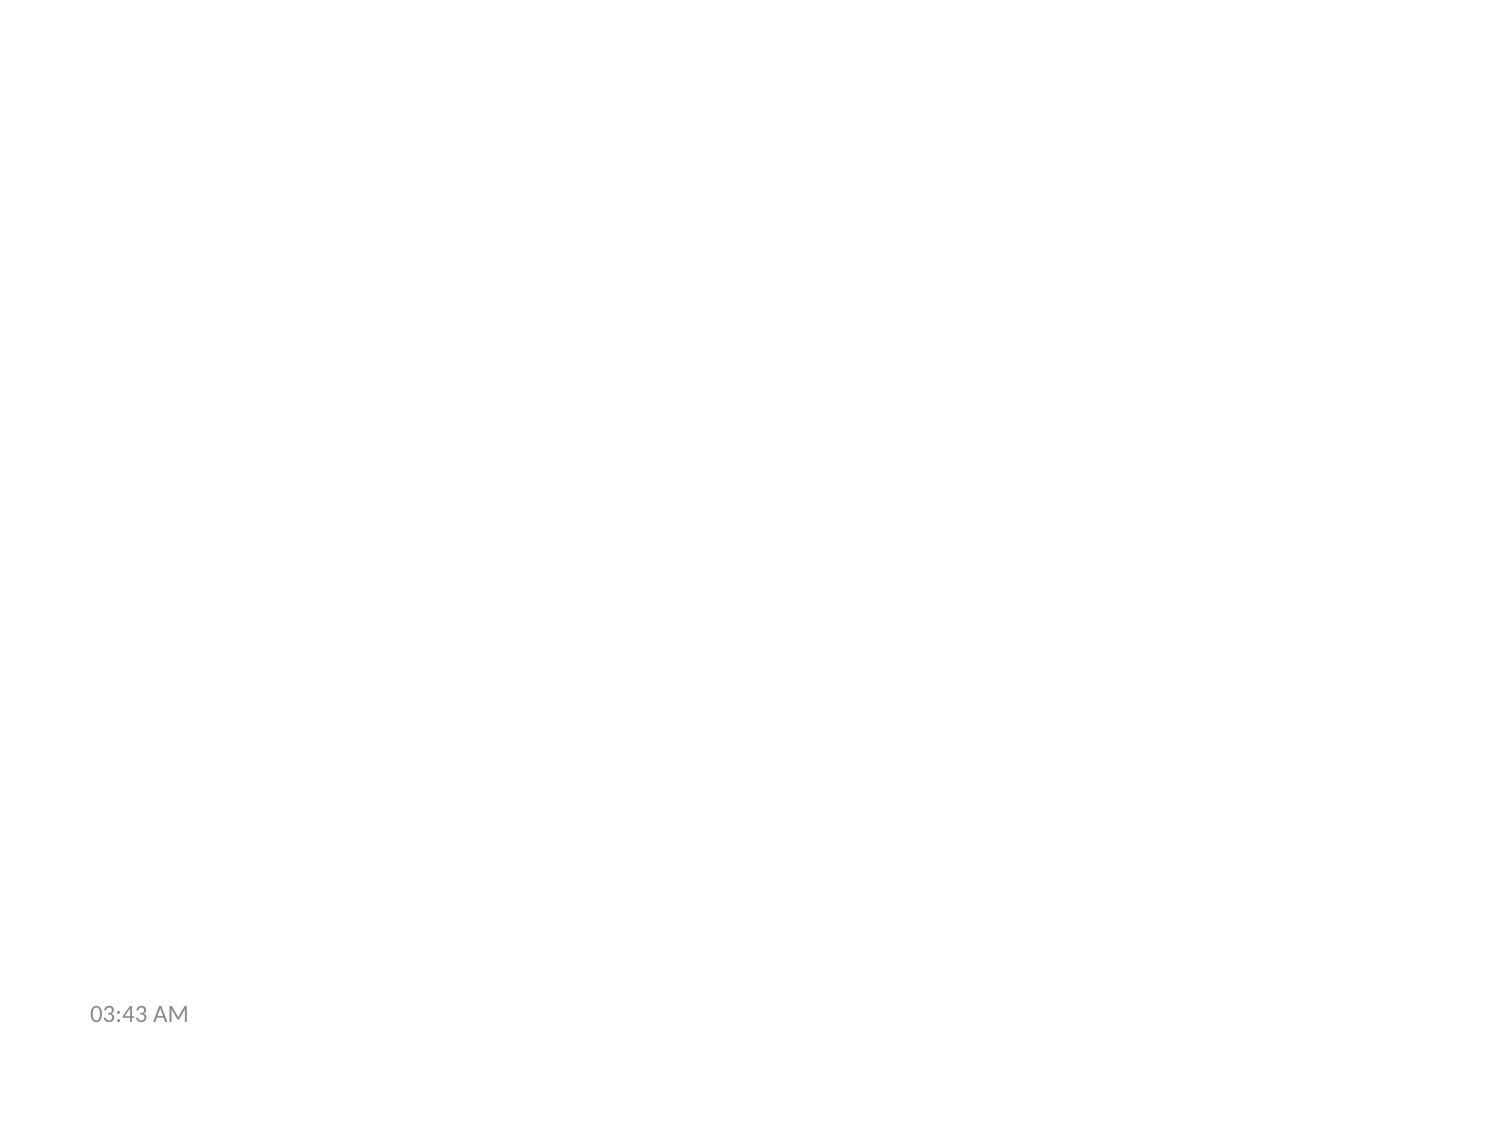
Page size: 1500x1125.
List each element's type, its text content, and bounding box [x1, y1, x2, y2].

text_box 3:35 PM [75, 982, 425, 1043]
